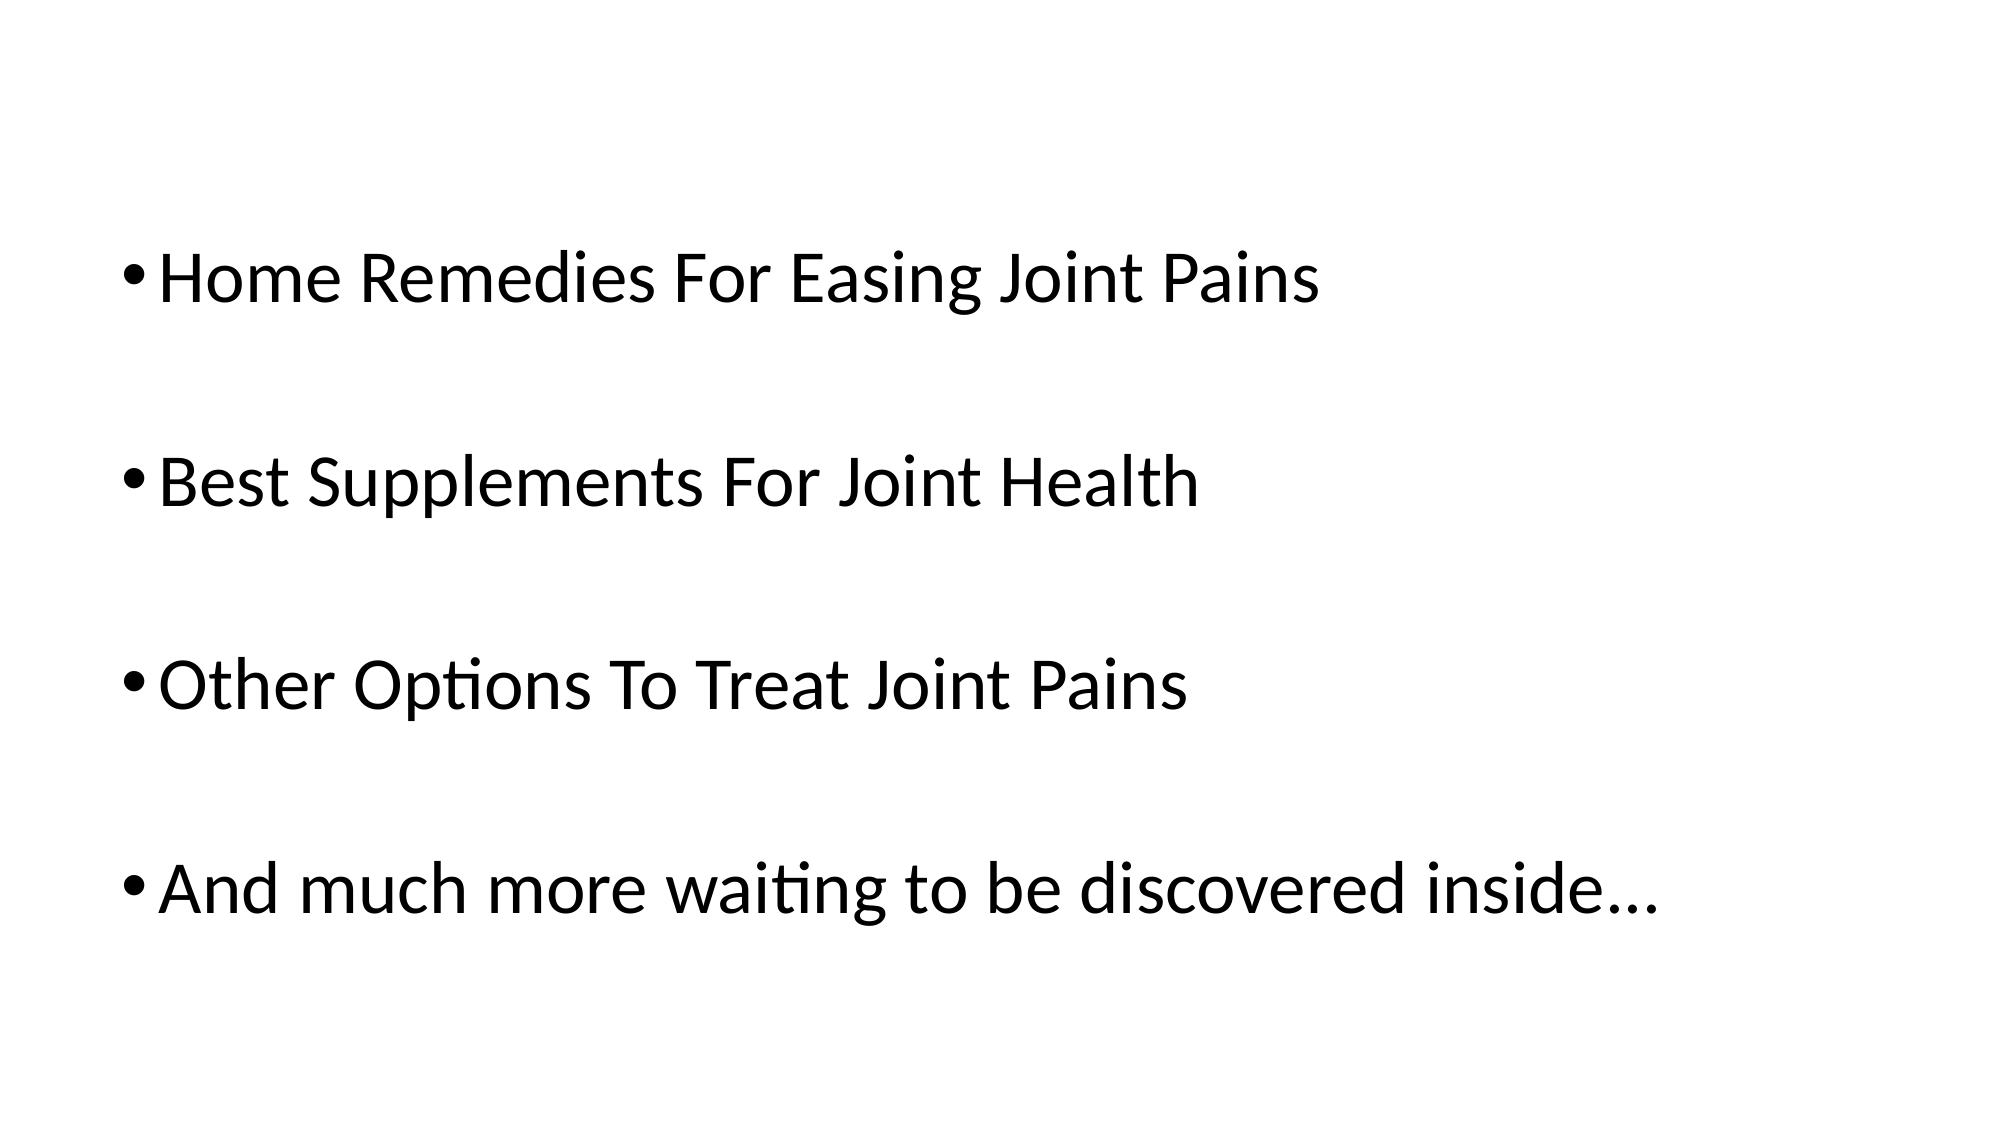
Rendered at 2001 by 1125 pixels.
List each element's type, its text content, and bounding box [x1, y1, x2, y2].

list Home Remedies For Easing Joint Pains Best Supplements For Joint Health Other Options To Treat Joint Pains And much more waiting to be discovered inside... [106, 230, 1832, 1022]
